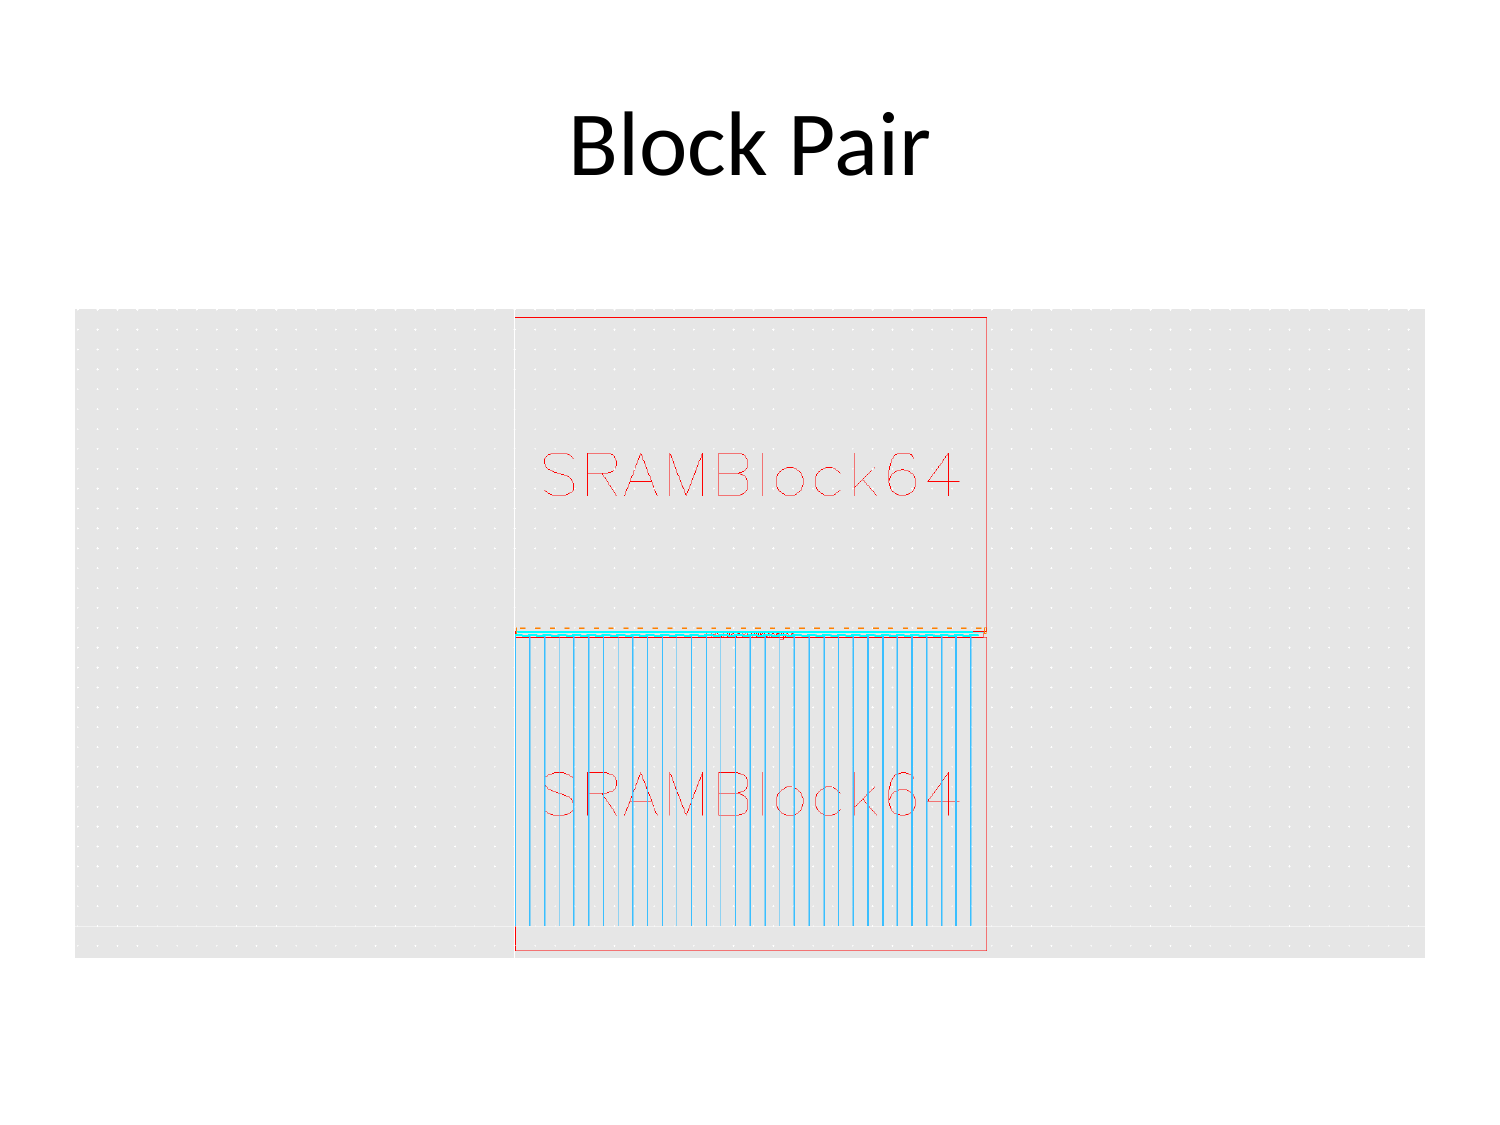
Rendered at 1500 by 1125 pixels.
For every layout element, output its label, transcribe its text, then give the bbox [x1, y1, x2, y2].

title Block Pair [75, 45, 1425, 233]
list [74, 309, 1426, 958]
